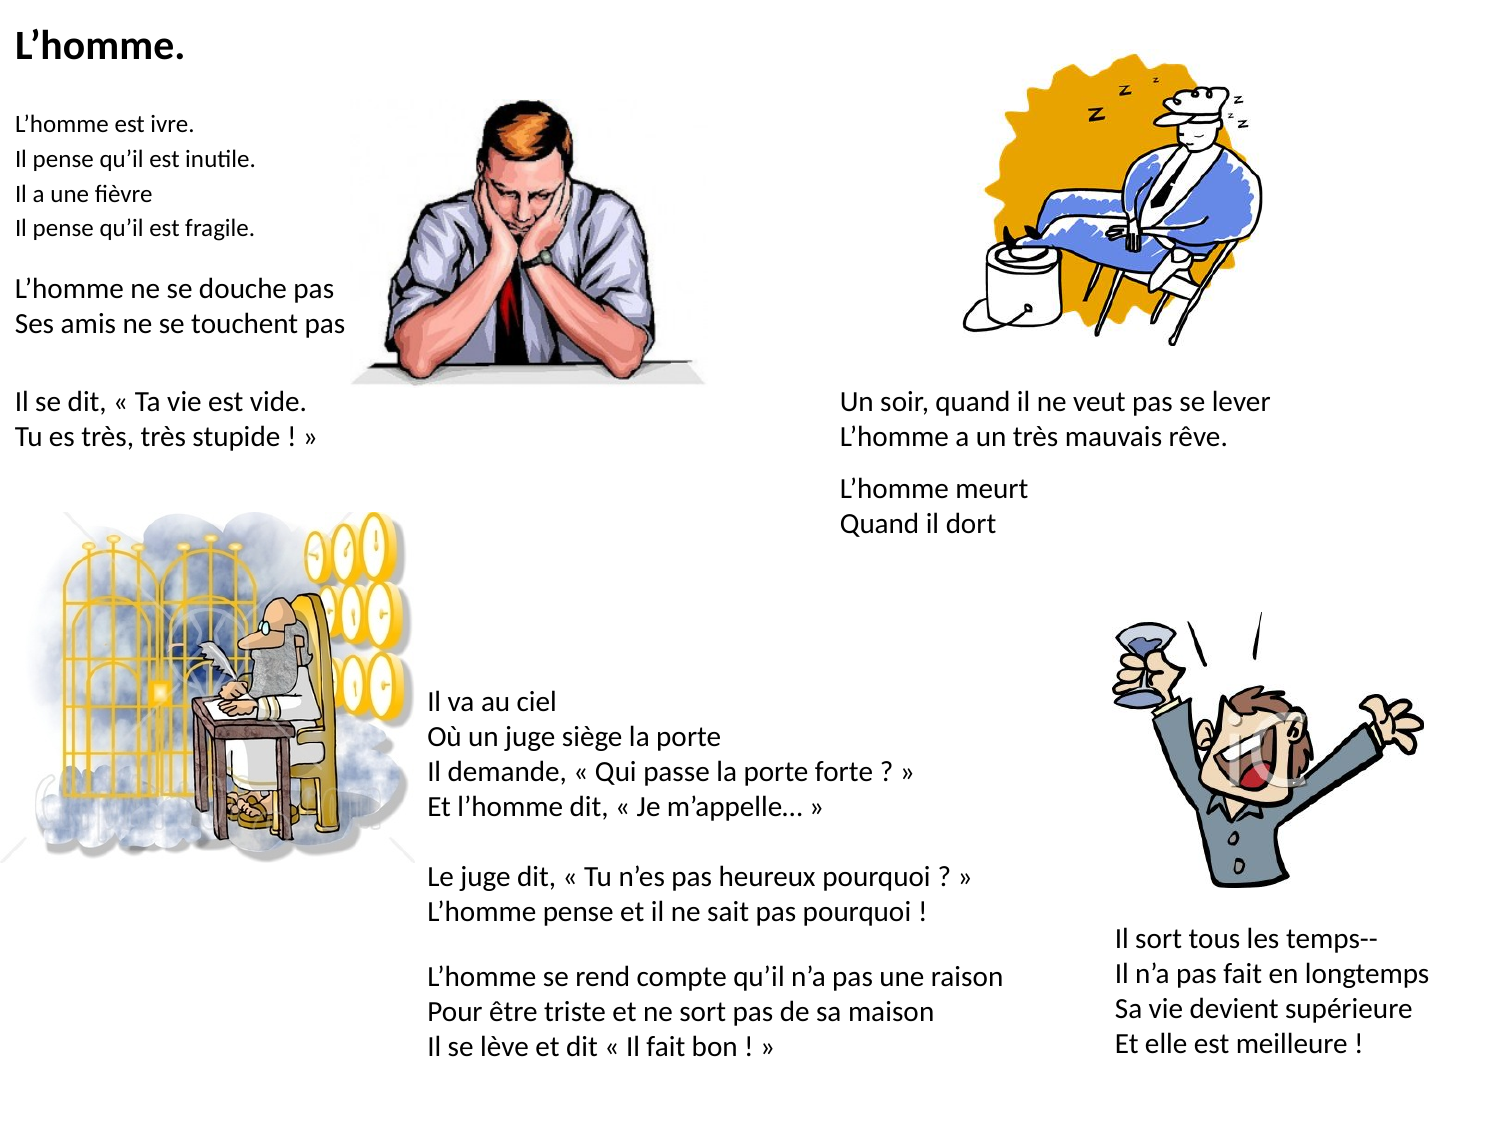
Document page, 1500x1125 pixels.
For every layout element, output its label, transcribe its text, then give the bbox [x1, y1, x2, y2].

picture [349, 99, 709, 388]
picture [1112, 612, 1425, 888]
picture [962, 49, 1263, 351]
title L’homme. [0, 0, 213, 75]
text_box Il va au ciel Où un juge siège la porte Il demande, « Qui passe la porte forte ? » Et l’homme dit, « Je m’appelle… » Le juge dit, « Tu n’es pas heureux pourquoi ? » L’homme pense et il ne sait pas pourquoi ! [412, 674, 1038, 935]
text_box L’homme se rend compte qu’il n’a pas une raison Pour être triste et ne sort pas de sa maison Il se lève et dit « Il fait bon ! » [412, 949, 1088, 1070]
text_box Un soir, quand il ne veut pas se lever L’homme a un très mauvais rêve. [824, 374, 1338, 460]
text_box L’homme meurt Quand il dort [824, 462, 1125, 548]
list L’homme est ivre. Il pense qu’il est inutile. Il a une fièvre Il pense qu’il est fragile. [0, 99, 348, 250]
text_box Il se dit, « Ta vie est vide. Tu es très, très stupide ! » [0, 374, 375, 460]
picture [0, 512, 415, 863]
text_box L’homme ne se douche pas Ses amis ne se touchent pas [0, 262, 344, 348]
text_box Il sort tous les temps-- Il n’a pas fait en longtemps Sa vie devient supérieure Et elle est meilleure ! [1100, 912, 1450, 1068]
